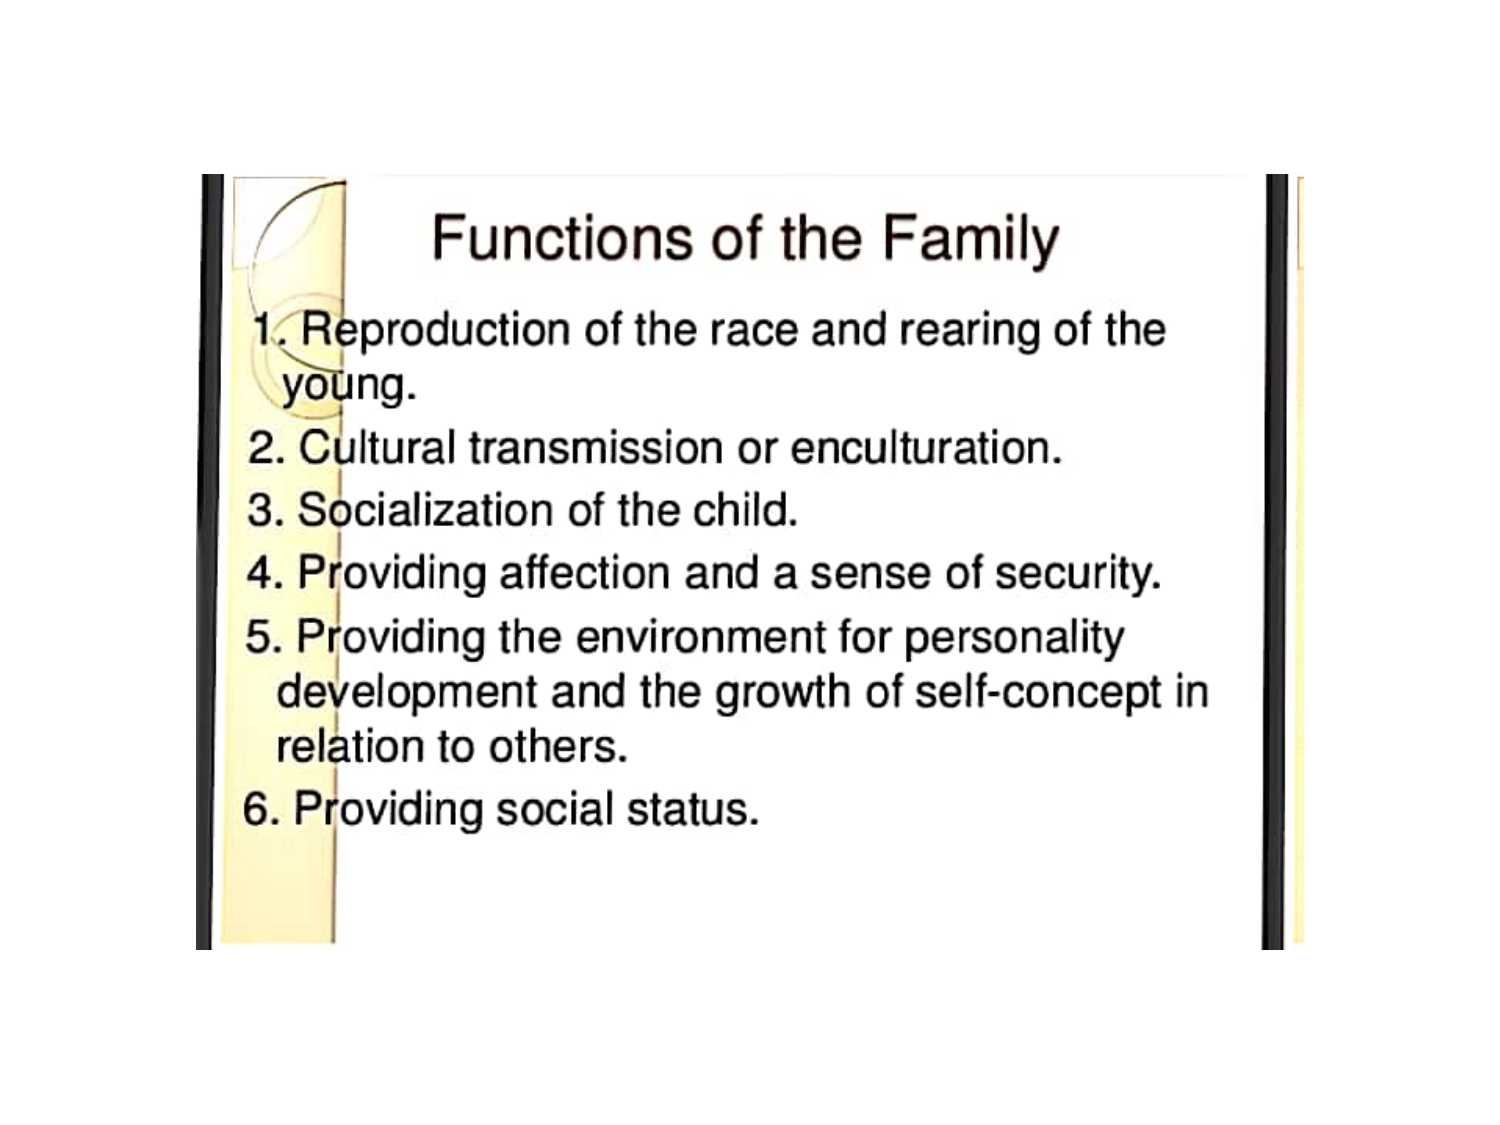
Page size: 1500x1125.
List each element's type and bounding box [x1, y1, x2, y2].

picture [196, 174, 1304, 951]
